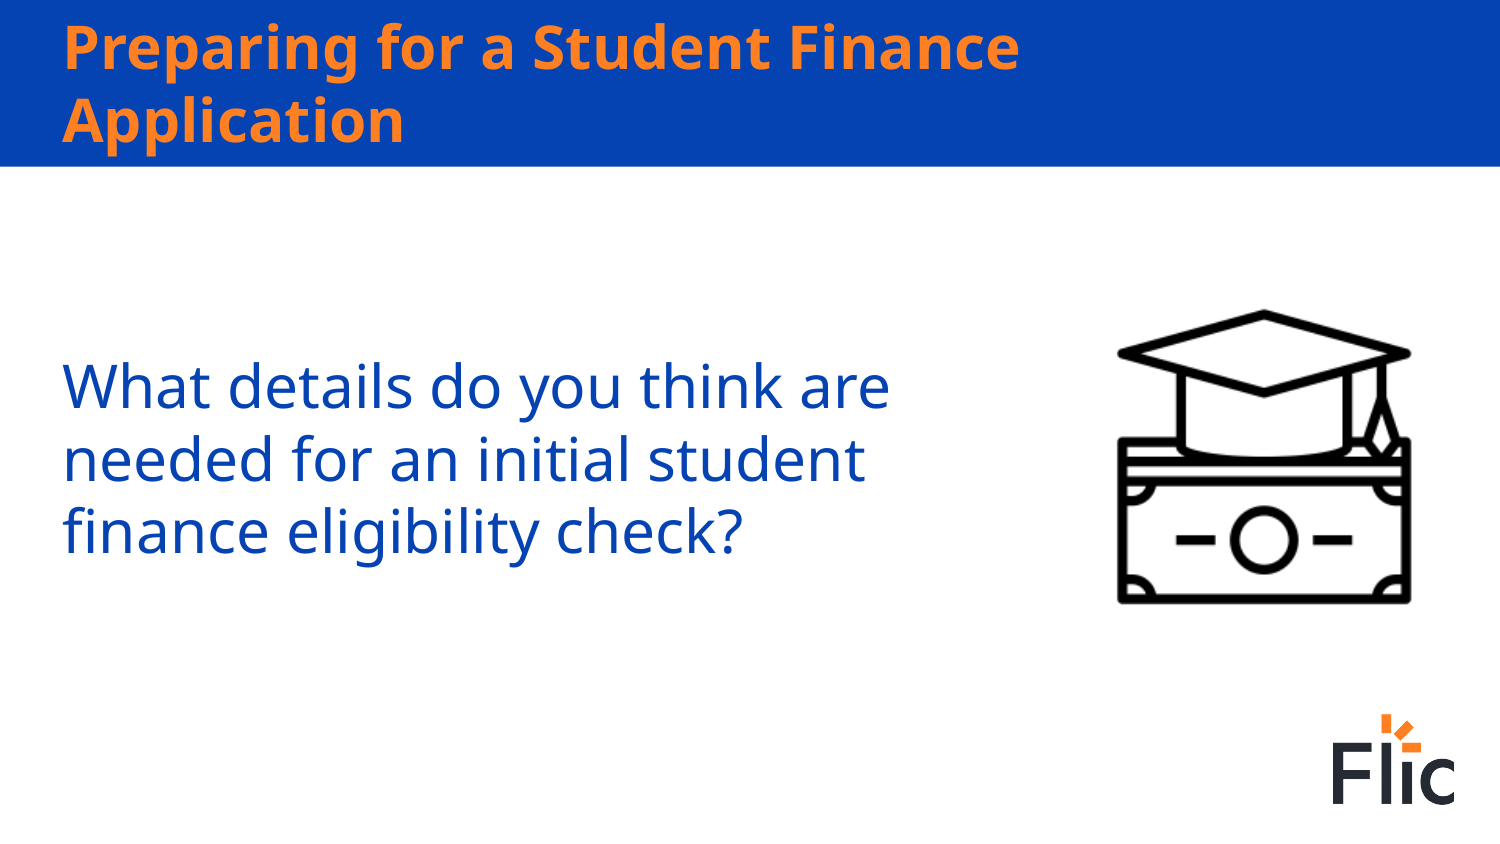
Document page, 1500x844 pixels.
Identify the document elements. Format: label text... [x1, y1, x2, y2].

title Preparing for a Student Finance Application [47, 39, 1336, 125]
picture [1333, 714, 1454, 805]
picture [1107, 300, 1421, 614]
title What details do you think are needed for an initial student finance eligibility check? [47, 414, 1045, 500]
